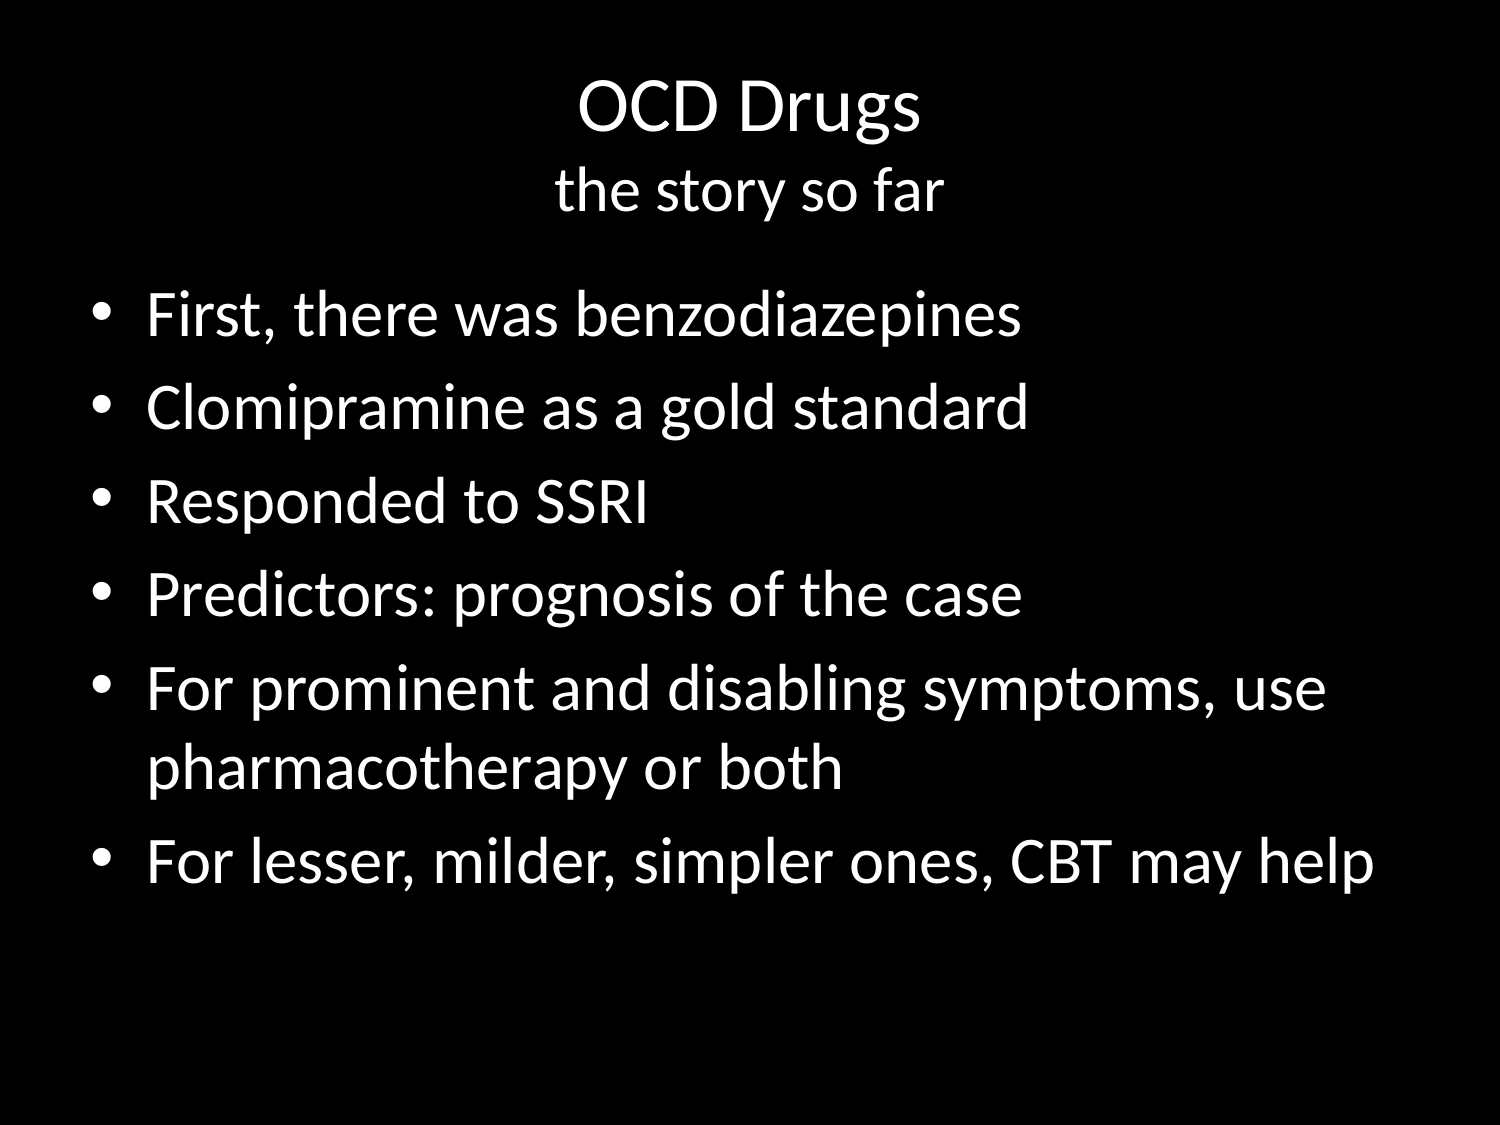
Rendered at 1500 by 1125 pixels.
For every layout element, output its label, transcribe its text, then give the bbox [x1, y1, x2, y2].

title OCD Drugs the story so far [75, 45, 1425, 233]
list First, there was benzodiazepines Clomipramine as a gold standard Responded to SSRI Predictors: prognosis of the case For prominent and disabling symptoms, use pharmacotherapy or both For lesser, milder, simpler ones, CBT may help [75, 262, 1425, 1005]
